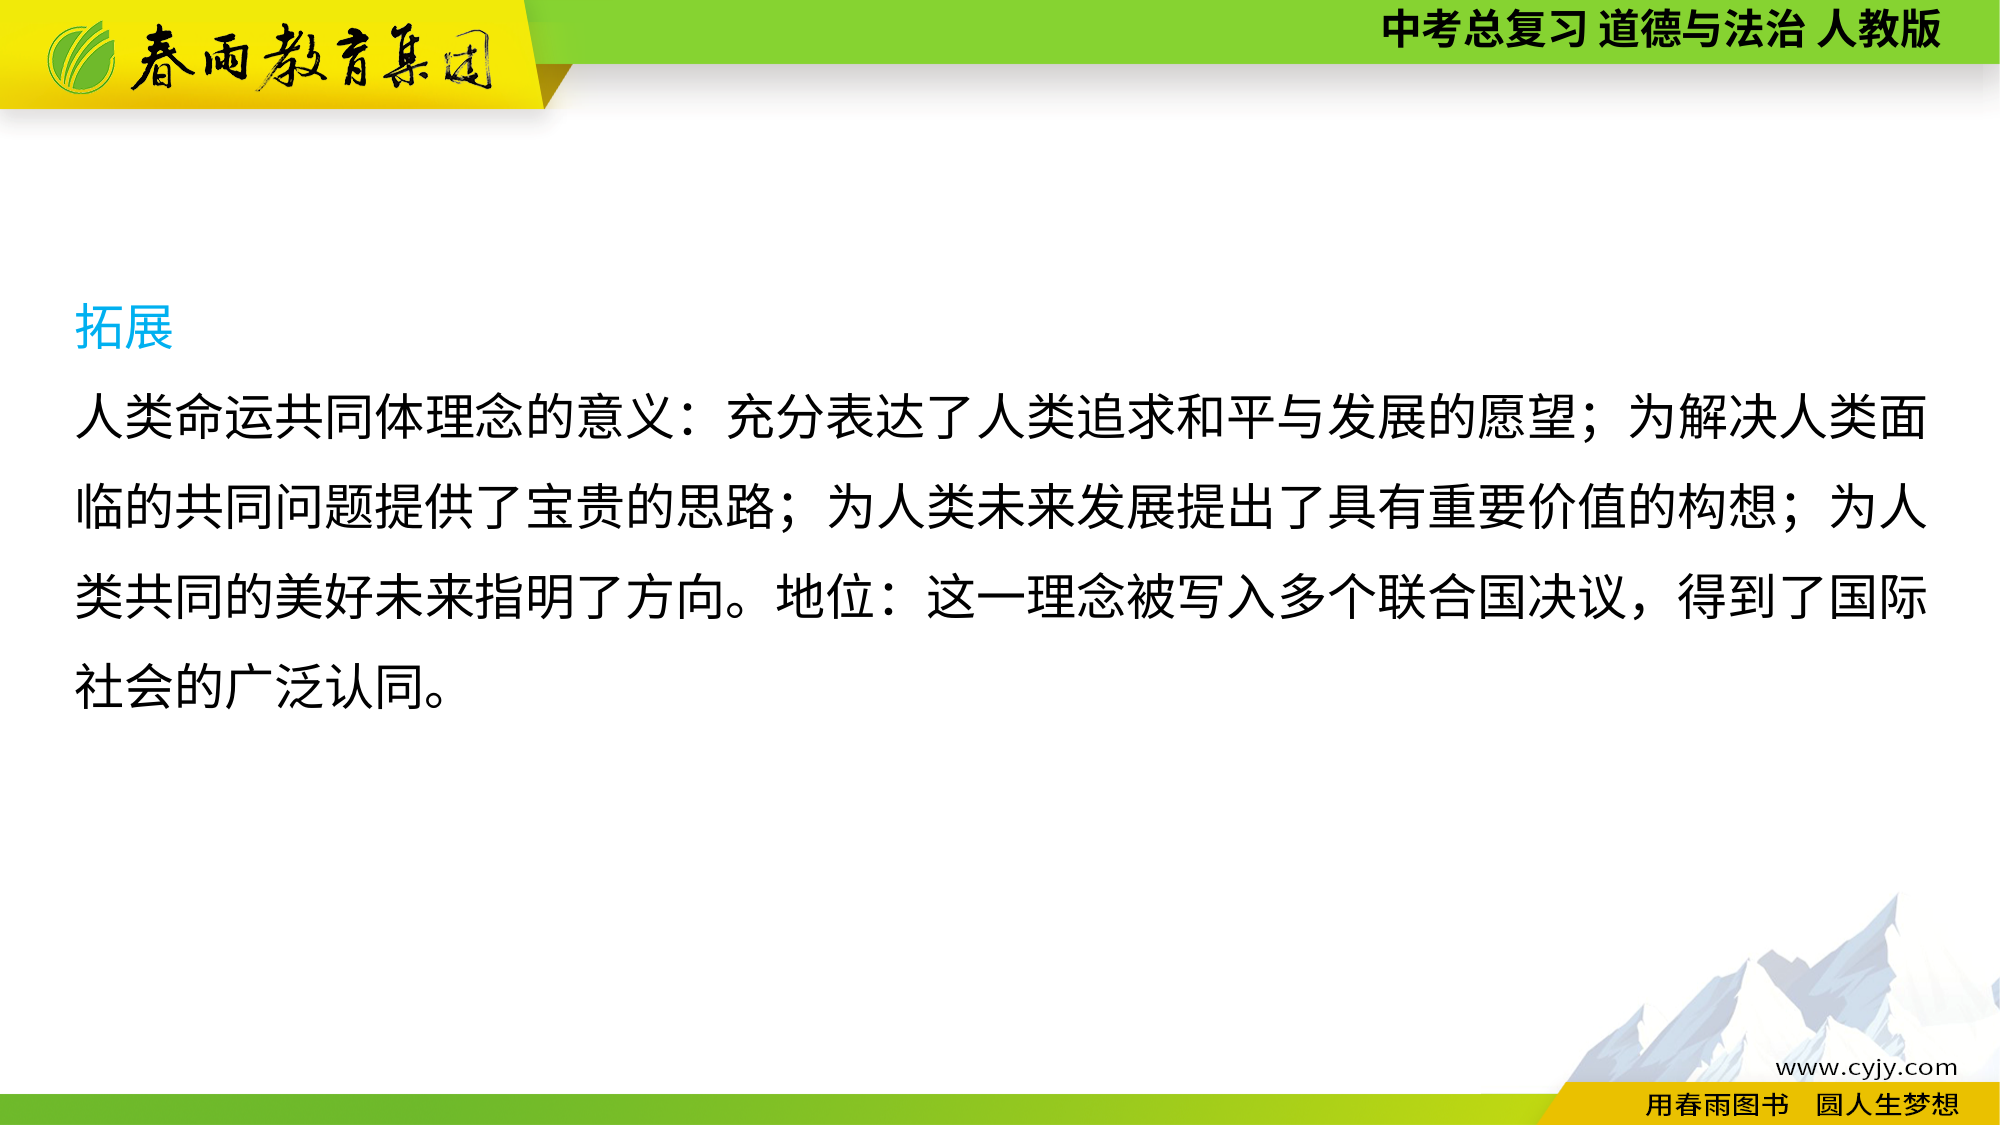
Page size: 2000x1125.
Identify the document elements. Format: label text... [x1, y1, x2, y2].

picture [0, 0, 2000, 1125]
list 拓展 人类命运共同体理念的意义：充分表达了人类追求和平与发展的愿望；为解决人类面临的共同问题提供了宝贵的思路；为人类未来发展提出了具有重要价值的构想；为人类共同的美好未来指明了方向。地位：这一理念被写入多个联合国决议，得到了国际社会的广泛认同。 [59, 258, 1944, 716]
